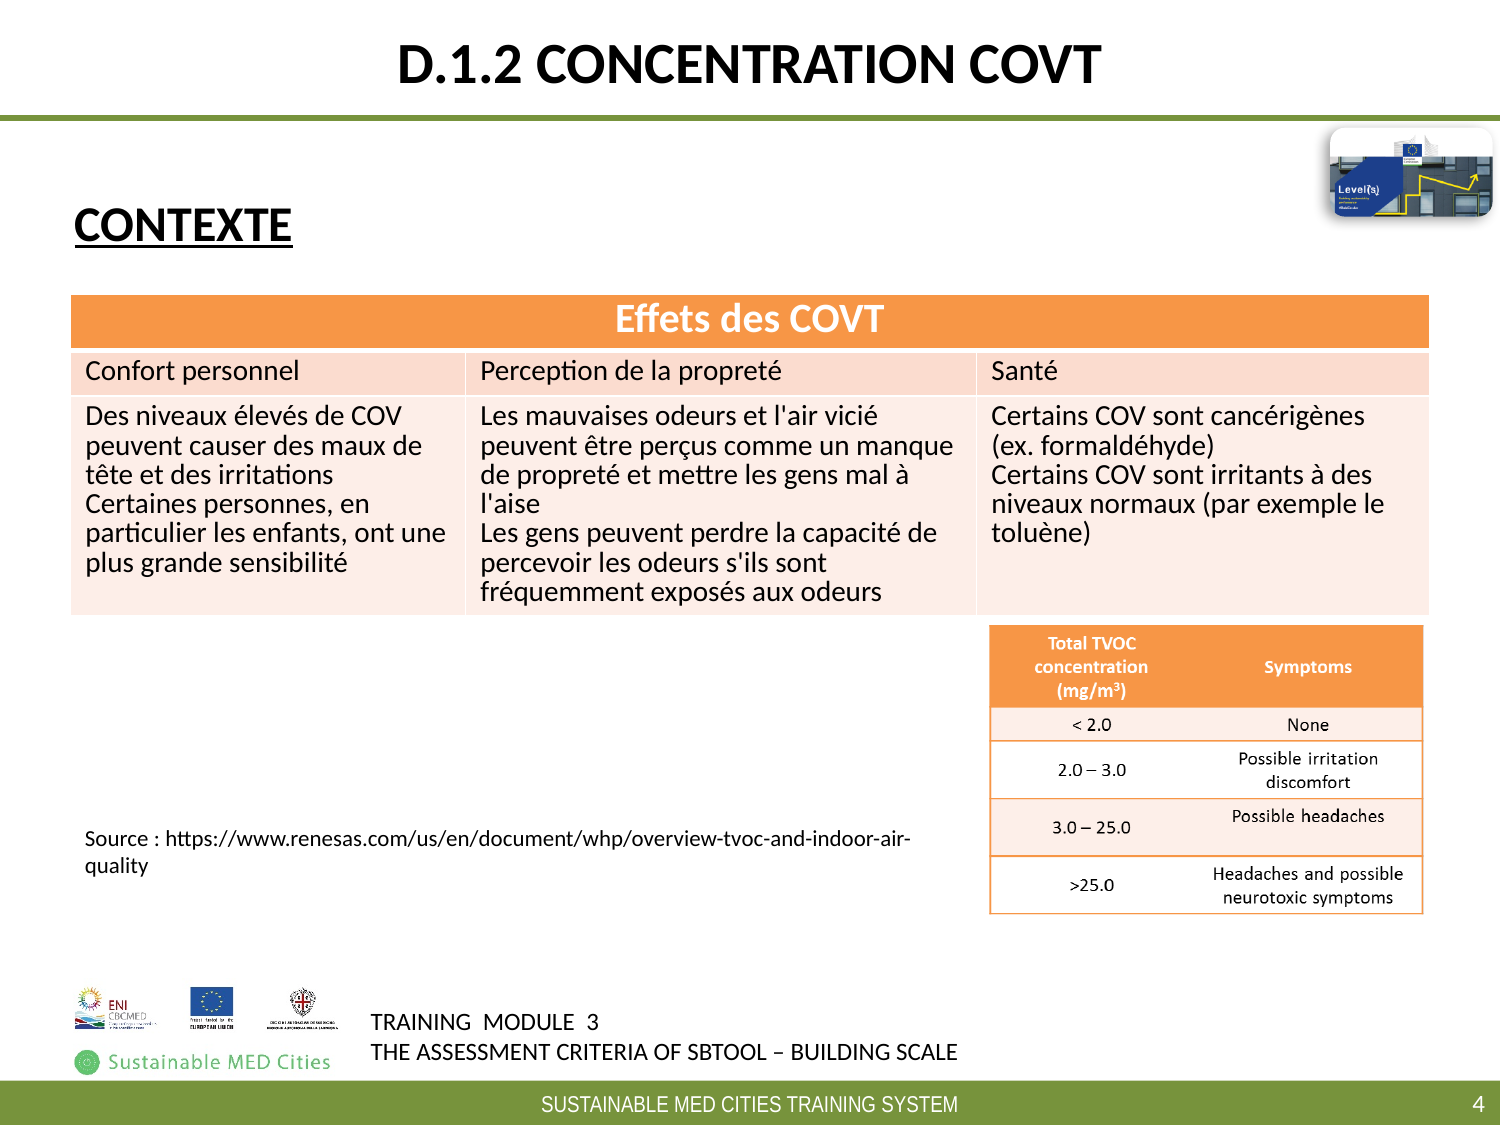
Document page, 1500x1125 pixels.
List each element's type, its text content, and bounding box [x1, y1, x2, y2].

picture [988, 624, 1425, 920]
table_header Effets des COVT [71, 295, 1429, 348]
picture [62, 978, 356, 1080]
picture [1329, 127, 1493, 217]
table_cell Des niveaux élevés de COV peuvent causer des maux de tête et des irritations Certaines personnes, en particulier les enfants, ont une plus grande sensibilité [71, 397, 465, 615]
table_cell Certains COV sont cancérigènes (ex. formaldéhyde) Certains COV sont irritants à des niveaux normaux (par exemple le toluène) [977, 397, 1429, 615]
text_box Source : https://www.renesas.com/us/en/document/whp/overview-tvoc-and-indoor-air-quality [70, 816, 983, 886]
title D.1.2 CONCENTRATION COVT [0, 0, 1500, 121]
table_cell Santé [977, 353, 1429, 395]
table_cell Les mauvaises odeurs et l'air vicié peuvent être perçus comme un manque de propreté et mettre les gens mal à l'aise Les gens peuvent perdre la capacité de percevoir les odeurs s'ils sont fréquemment exposés aux odeurs [466, 397, 976, 615]
slide_number 4 [1149, 1079, 1500, 1125]
table_cell Confort personnel [71, 353, 465, 395]
table_cell Perception de la propreté [466, 353, 976, 395]
list CONTEXTE [59, 184, 1441, 920]
